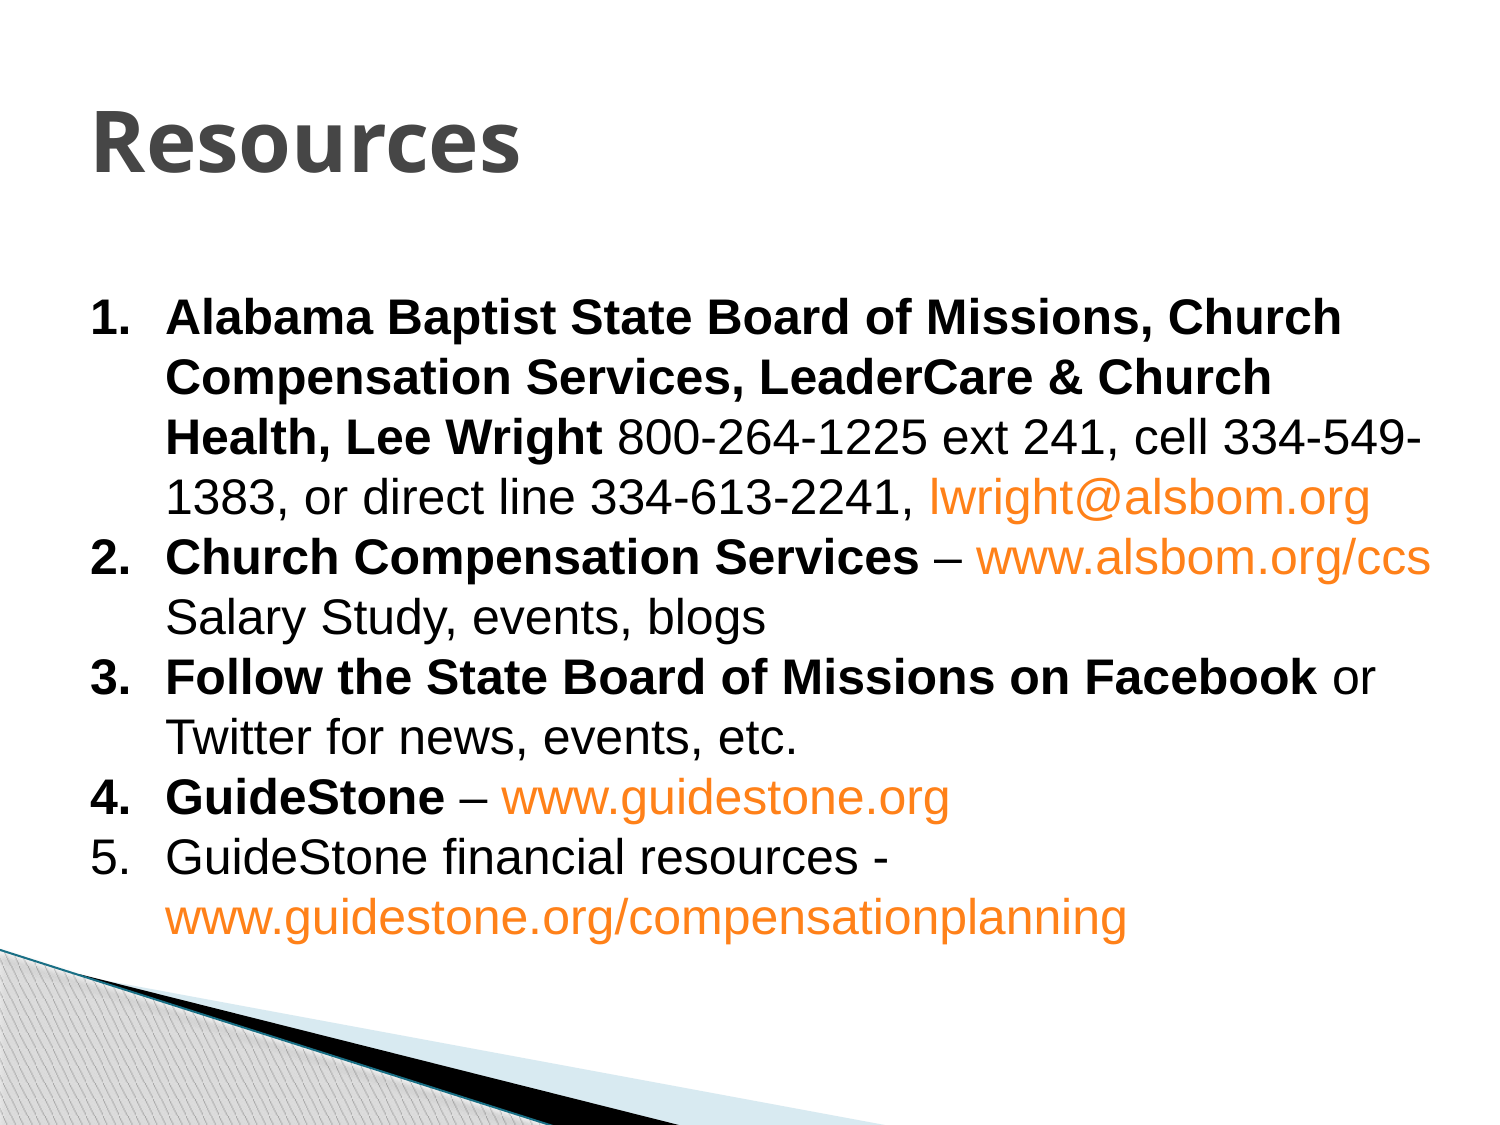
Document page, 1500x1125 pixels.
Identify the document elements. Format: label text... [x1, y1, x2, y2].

list Alabama Baptist State Board of Missions, Church Compensation Services, LeaderCare & Church Health, Lee Wright 800-264-1225 ext 241, cell 334-549-1383, or direct line 334-613-2241, lwright@alsbom.org Church Compensation Services – www.alsbom.org/ccs Salary Study, events, blogs Follow the State Board of Missions on Facebook or Twitter for news, events, etc. GuideStone – www.guidestone.org GuideStone financial resources - www.guidestone.org/compensationplanning [75, 276, 1450, 952]
title Resources [75, 45, 1425, 233]
